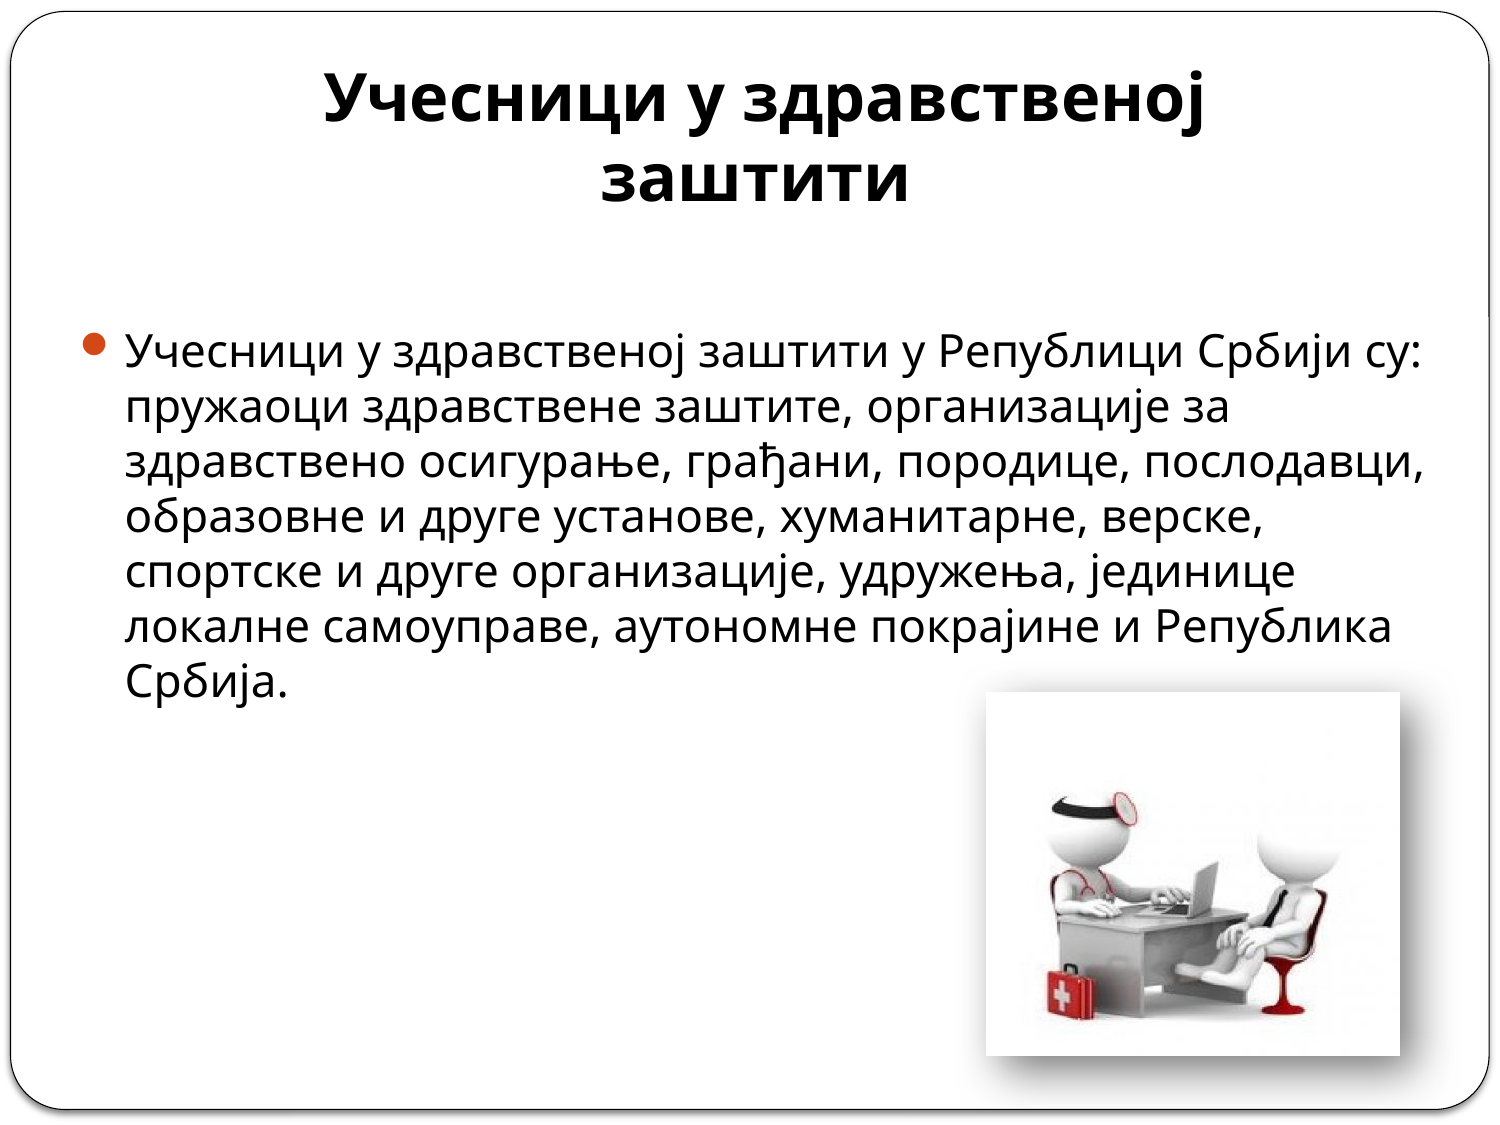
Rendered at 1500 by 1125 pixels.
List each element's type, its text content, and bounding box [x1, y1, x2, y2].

list Учесници у здравственој заштити у Републици Србији су: пружаоци здравствене заштите, организације за здравствено осигурање, грађани, породице, послодавци, образовне и друге установе, хуманитарне, верске, спортске и друге организације, удружења, јединице локалне самоуправе, аутономне покрајине и Република Србија. [64, 314, 1447, 1065]
title Учесници у здравственој заштити [171, 42, 1359, 231]
picture [985, 692, 1400, 1056]
